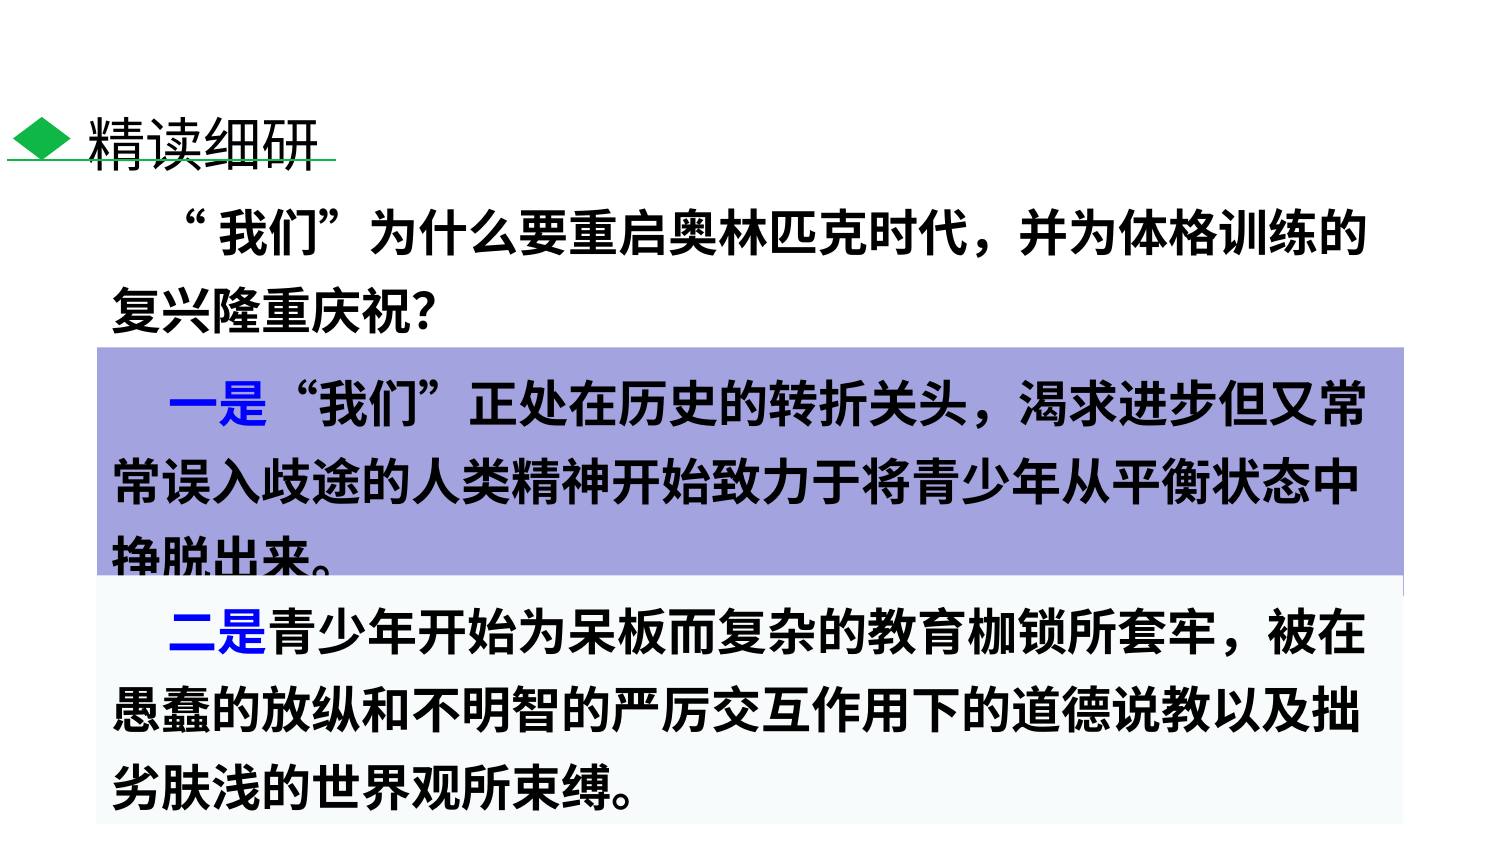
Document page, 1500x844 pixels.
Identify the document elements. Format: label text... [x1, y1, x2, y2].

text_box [7, 100, 337, 187]
text_box 一是“我们”正处在历史的转折关头，渴求进步但又常常误入歧途的人类精神开始致力于将青少年从平衡状态中挣脱出来。 [97, 347, 1404, 575]
text_box “我们”为什么要重启奥林匹克时代，并为体格训练的复兴隆重庆祝？ [96, 175, 1404, 347]
text_box 二是青少年开始为呆板而复杂的教育枷锁所套牢，被在愚蠢的放纵和不明智的严厉交互作用下的道德说教以及拙劣肤浅的世界观所束缚。 [96, 575, 1404, 824]
